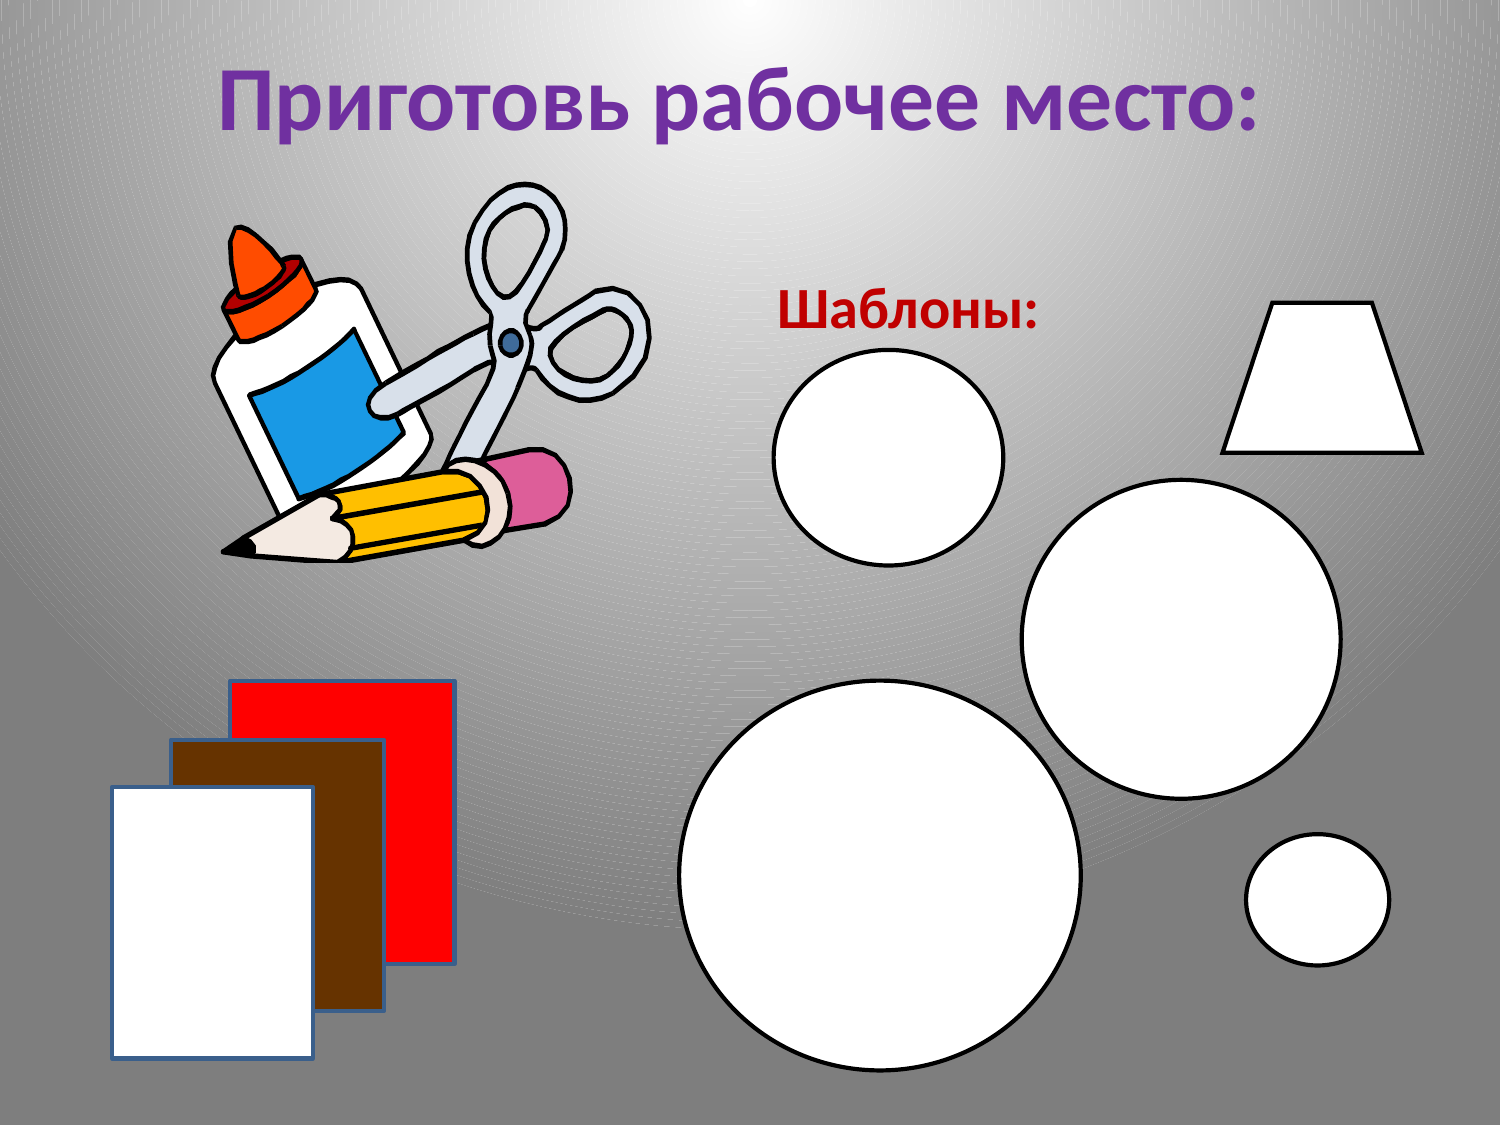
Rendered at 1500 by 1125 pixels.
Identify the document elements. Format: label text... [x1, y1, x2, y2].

text_box [1021, 479, 1341, 799]
picture [206, 148, 680, 563]
list Шаблоны: [762, 262, 1425, 1005]
text_box [1246, 834, 1390, 966]
text_box [679, 680, 1081, 1071]
text_box [773, 349, 1004, 566]
text_box [169, 738, 386, 1013]
title Приготовь рабочее место: [64, 0, 1415, 188]
text_box [110, 785, 315, 1061]
text_box [228, 679, 457, 966]
text_box [1222, 302, 1422, 453]
